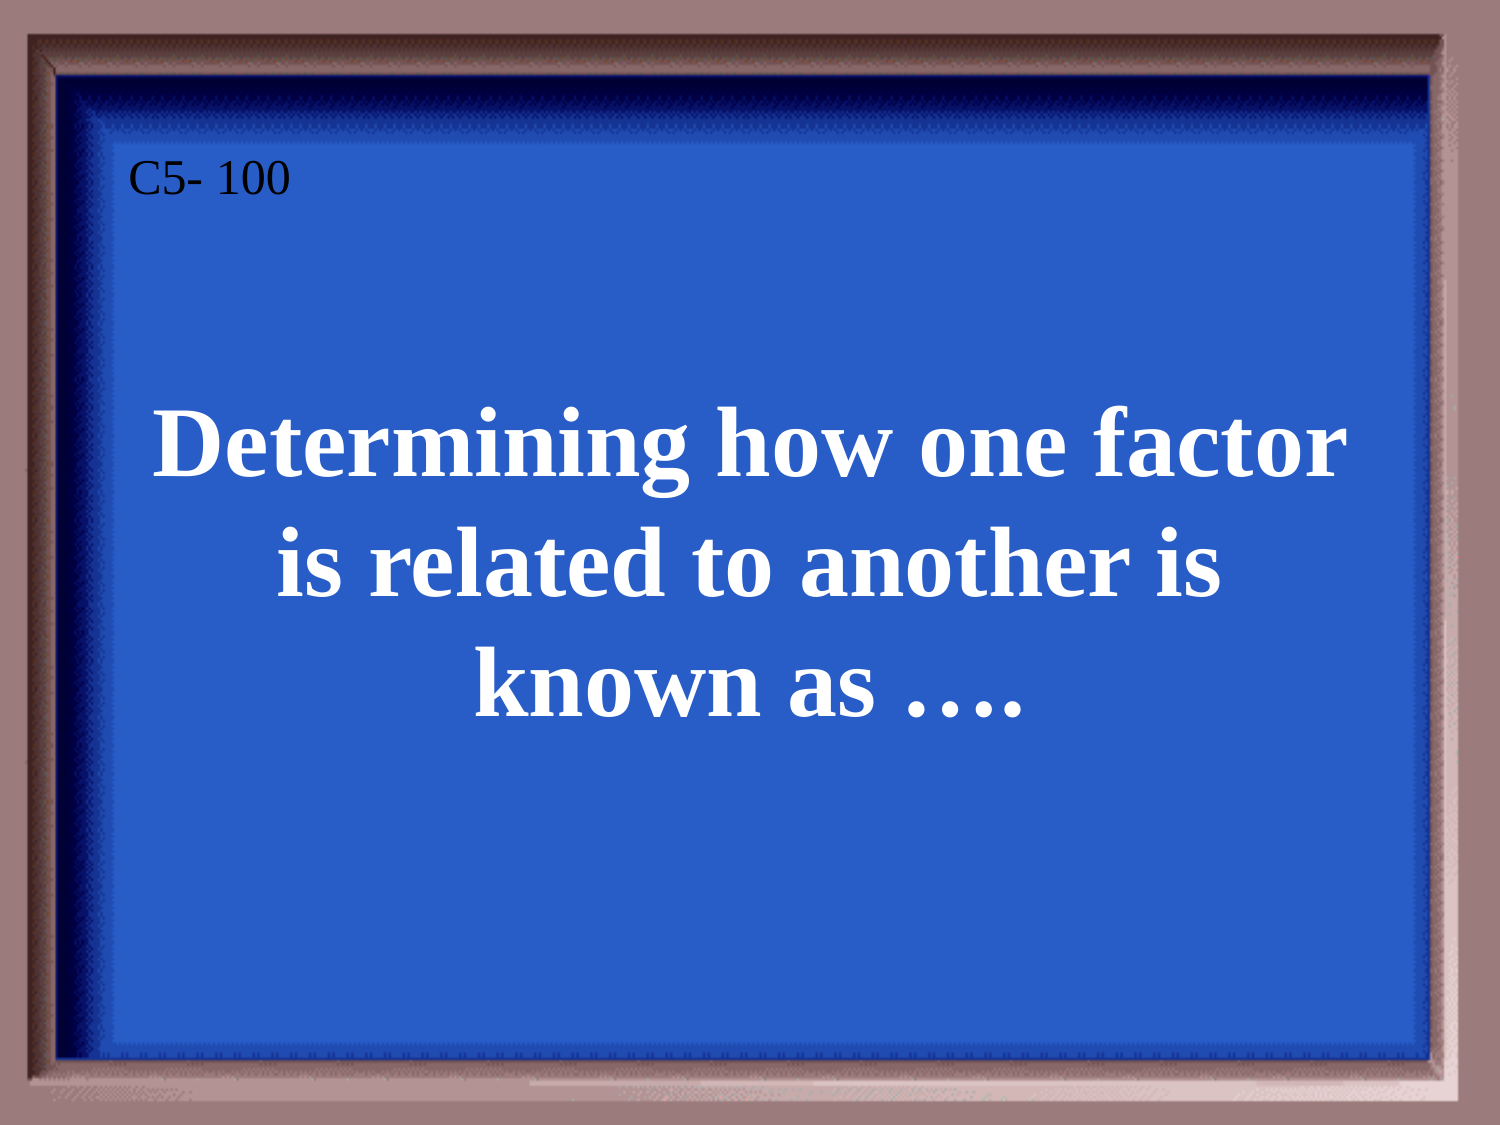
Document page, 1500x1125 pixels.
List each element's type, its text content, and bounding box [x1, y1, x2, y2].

text_box C5- 100 [113, 137, 306, 213]
title Determining how one factor is related to another is known as …. [112, 462, 1388, 650]
picture [0, 0, 1500, 1125]
